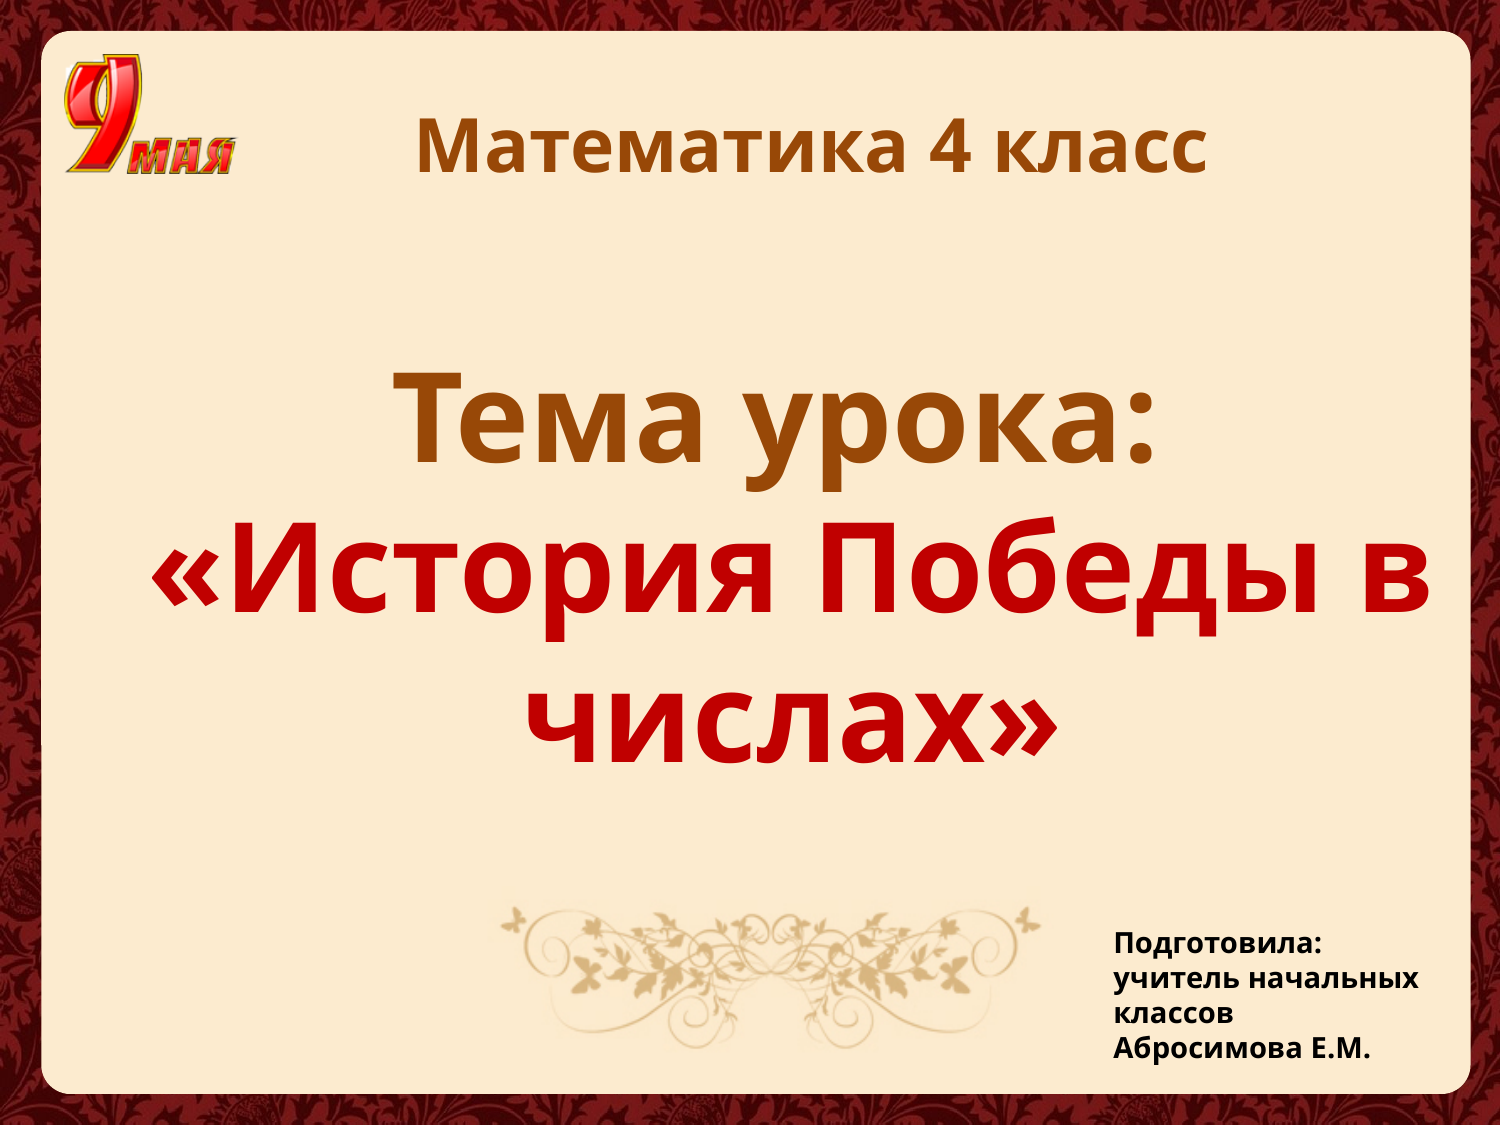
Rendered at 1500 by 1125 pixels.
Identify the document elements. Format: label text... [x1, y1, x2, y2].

text_box Математика 4 класс Тема урока: «История Победы в числах» [118, 89, 1466, 795]
picture [0, 0, 1500, 1125]
text_box Подготовила: учитель начальных классов Абросимова Е.М. [1098, 916, 1443, 1072]
